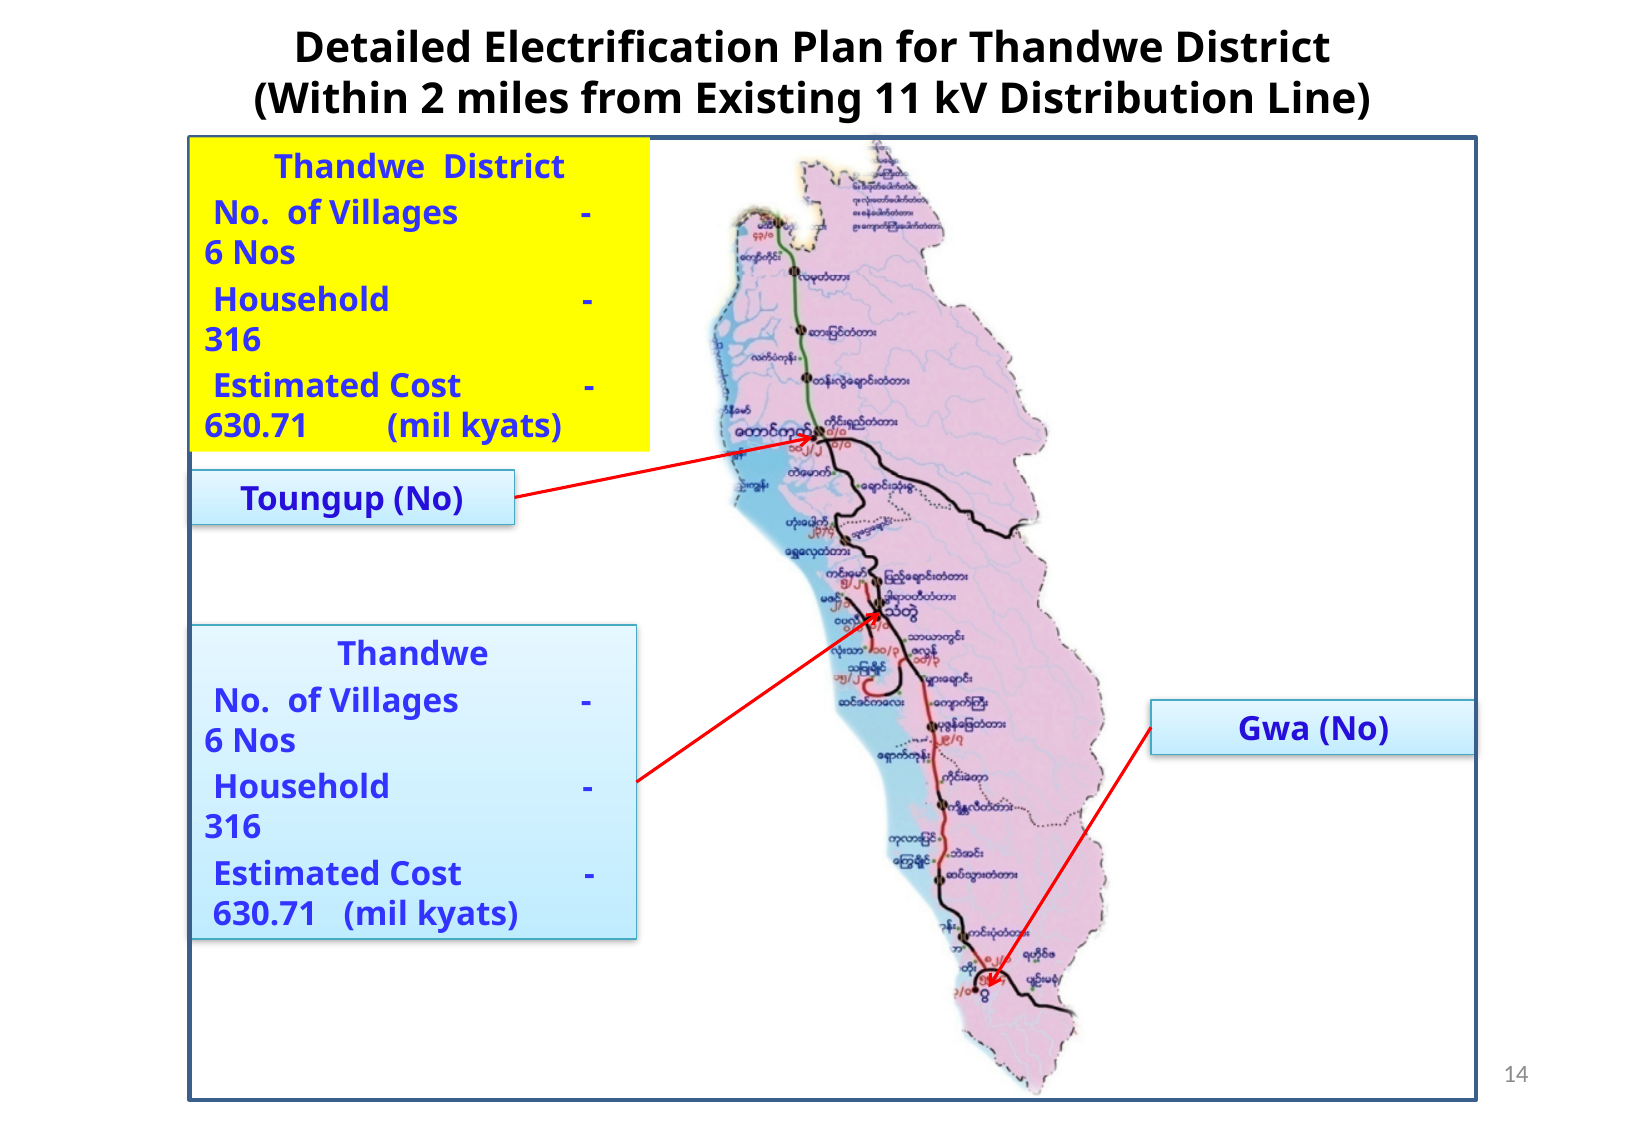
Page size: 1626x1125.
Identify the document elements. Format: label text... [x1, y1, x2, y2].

text_box [187, 135, 511, 1102]
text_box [514, 437, 813, 499]
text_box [988, 727, 1152, 988]
text_box [1304, 135, 1478, 1042]
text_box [636, 612, 881, 746]
title Detailed Electrification Plan for Thandwe District (Within 2 miles from Existing 11 kV Distribution Line) [81, 12, 1544, 130]
text_box Thandwe District No. of Villages - 6 Nos Household - 316 Estimated Cost - 630.71 (mil kyats) [189, 137, 511, 452]
slide_number 14 [1304, 1042, 1544, 1103]
picture [516, 114, 1301, 1113]
